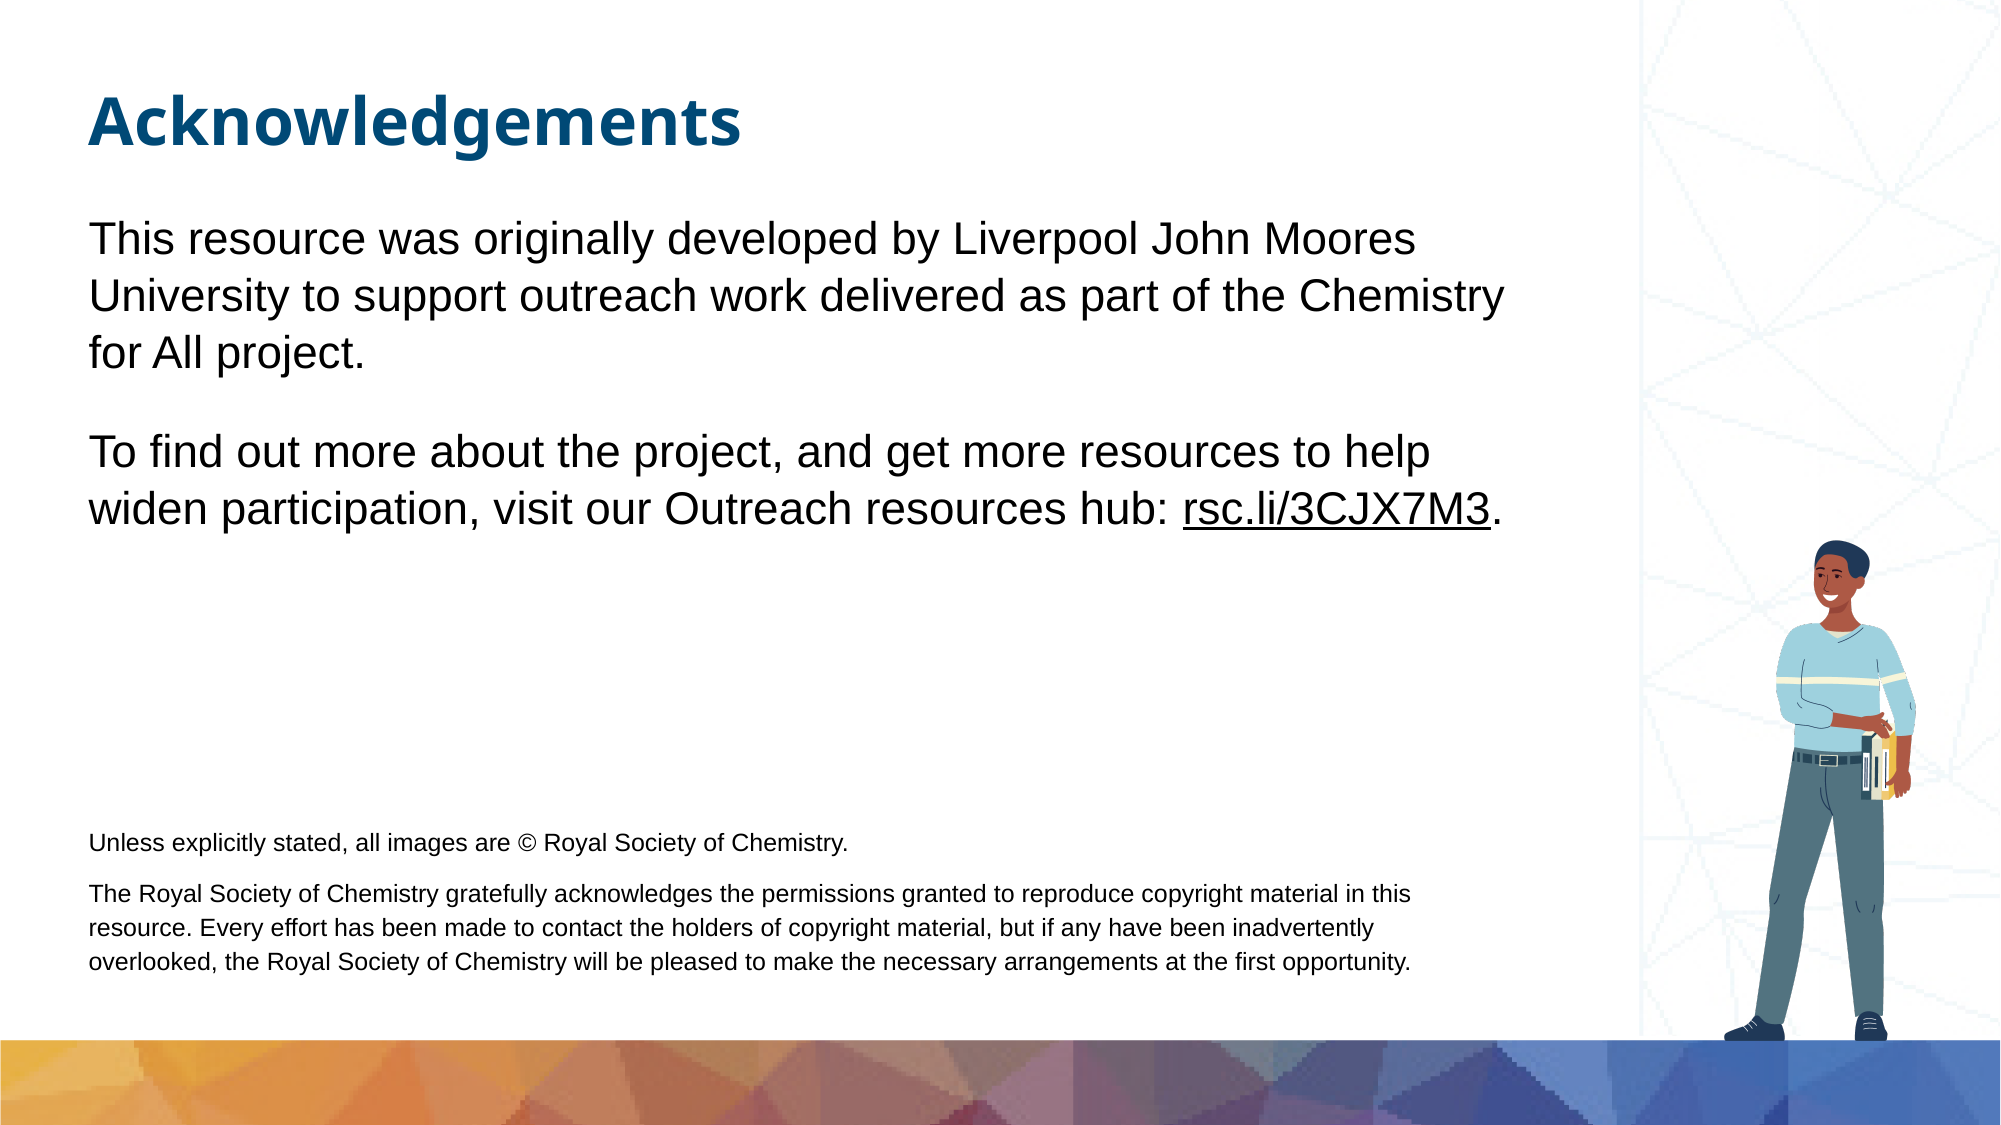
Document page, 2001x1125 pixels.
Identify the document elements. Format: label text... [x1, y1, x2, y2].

picture [0, 0, 2001, 1125]
title Acknowledgements [88, 88, 1565, 161]
list This resource was originally developed by Liverpool John Moores University to support outreach work delivered as part of the Chemistry for All project. To find out more about the project, and get more resources to help widen participation, visit our Outreach resources hub: rsc.li/3CJX7M3. [88, 206, 1544, 707]
text_box Unless explicitly stated, all images are © Royal Society of Chemistry. The Royal Society of Chemistry gratefully acknowledges the permissions granted to reproduce copyright material in this resource. Every effort has been made to contact the holders of copyright material, but if any have been inadvertently overlooked, the Royal Society of Chemistry will be pleased to make the necessary arrangements at the first opportunity. [88, 775, 1495, 976]
